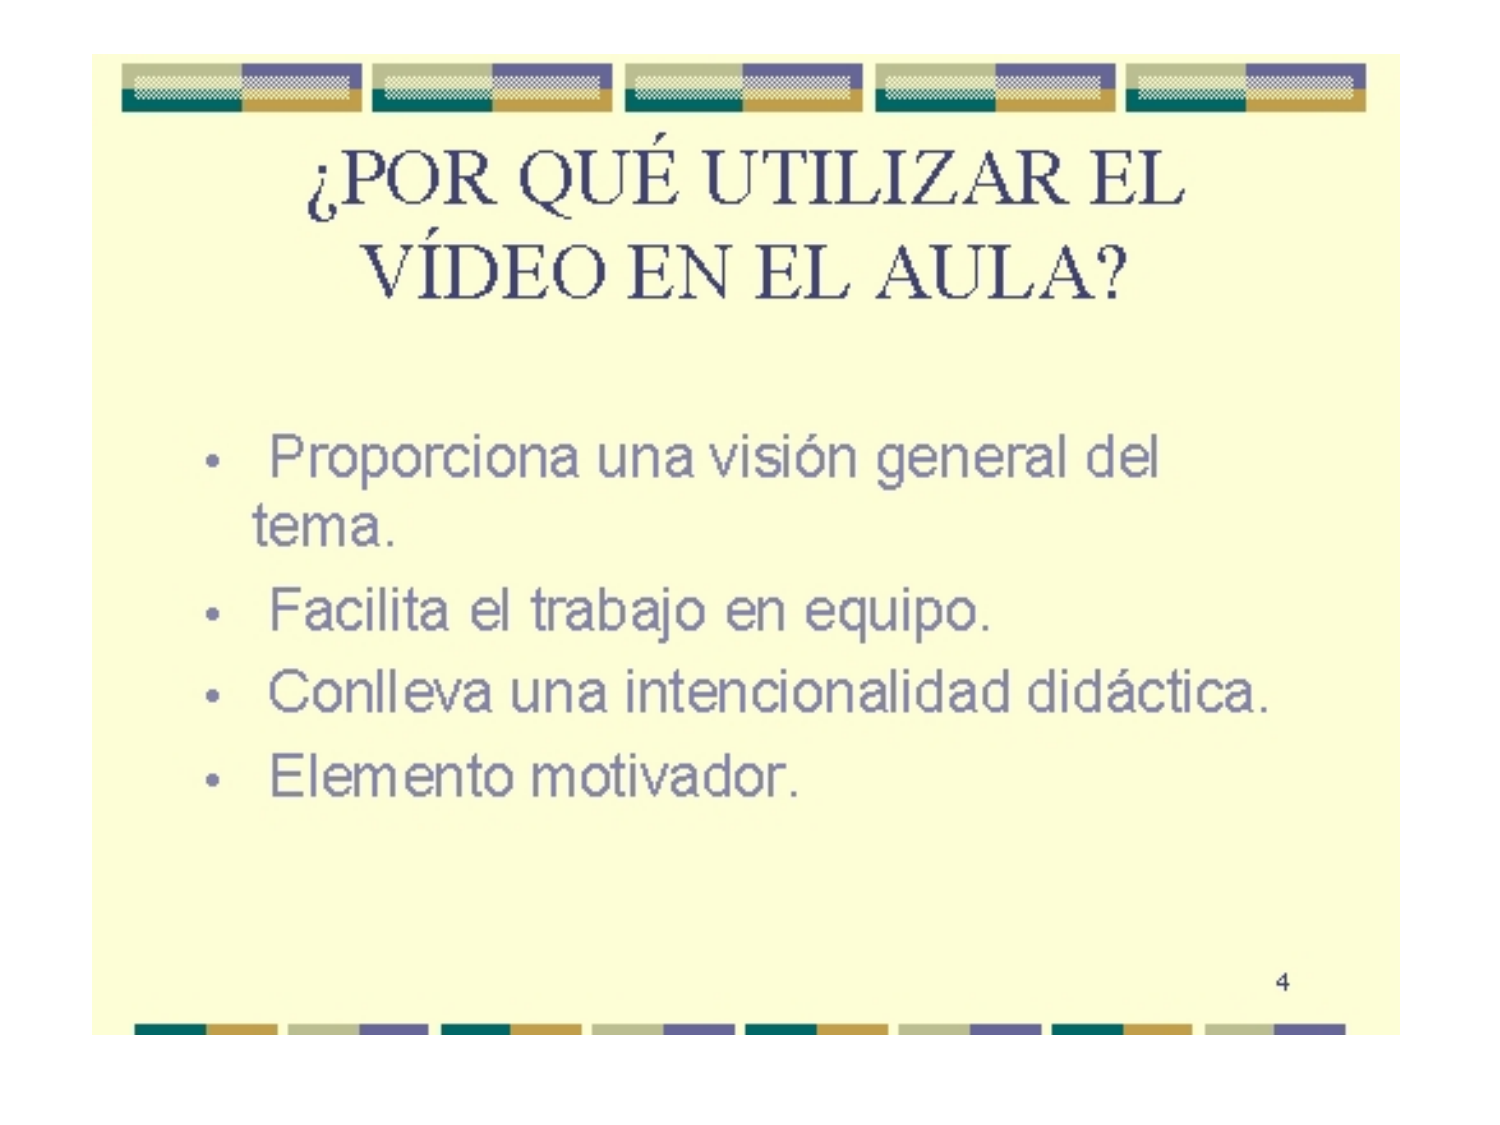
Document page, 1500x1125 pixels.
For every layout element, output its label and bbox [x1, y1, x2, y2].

picture [92, 54, 1400, 1036]
